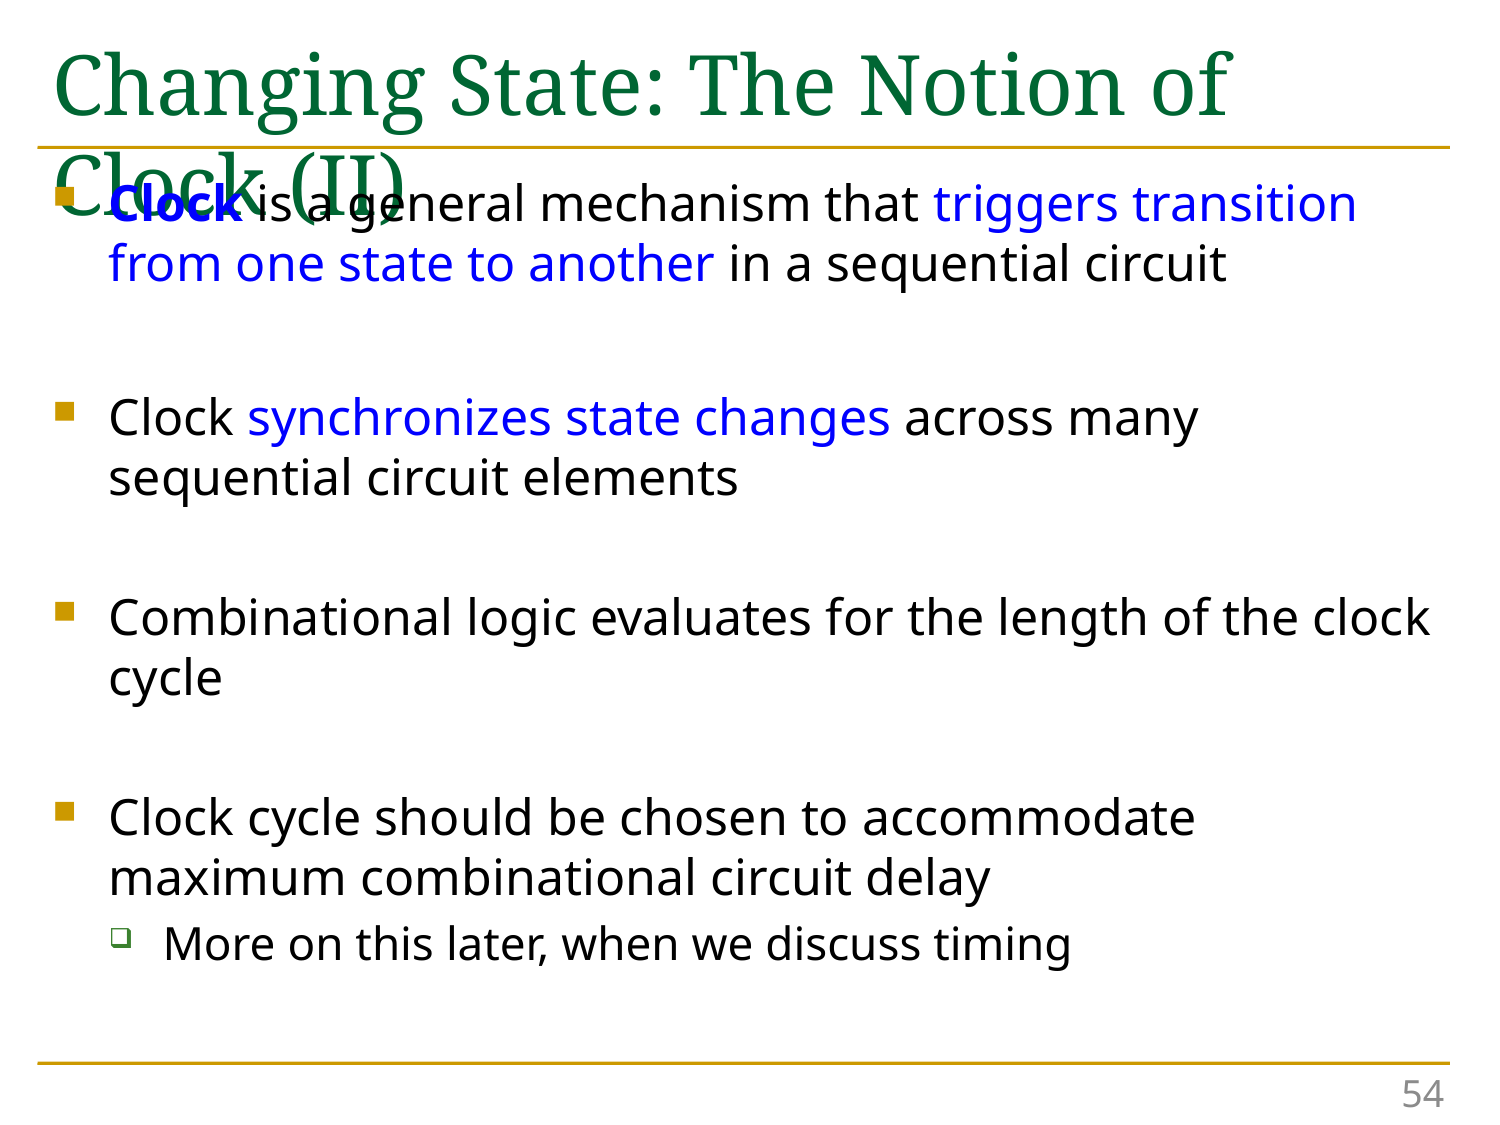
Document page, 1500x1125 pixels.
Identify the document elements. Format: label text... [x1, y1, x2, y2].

title Changing State: The Notion of Clock (II) [37, 24, 1450, 163]
slide_number 54 [1121, 1066, 1460, 1125]
list Clock is a general mechanism that triggers transition from one state to another in a sequential circuit Clock synchronizes state changes across many sequential circuit elements Combinational logic evaluates for the length of the clock cycle Clock cycle should be chosen to accommodate maximum combinational circuit delay More on this later, when we discuss timing [37, 163, 1450, 1016]
